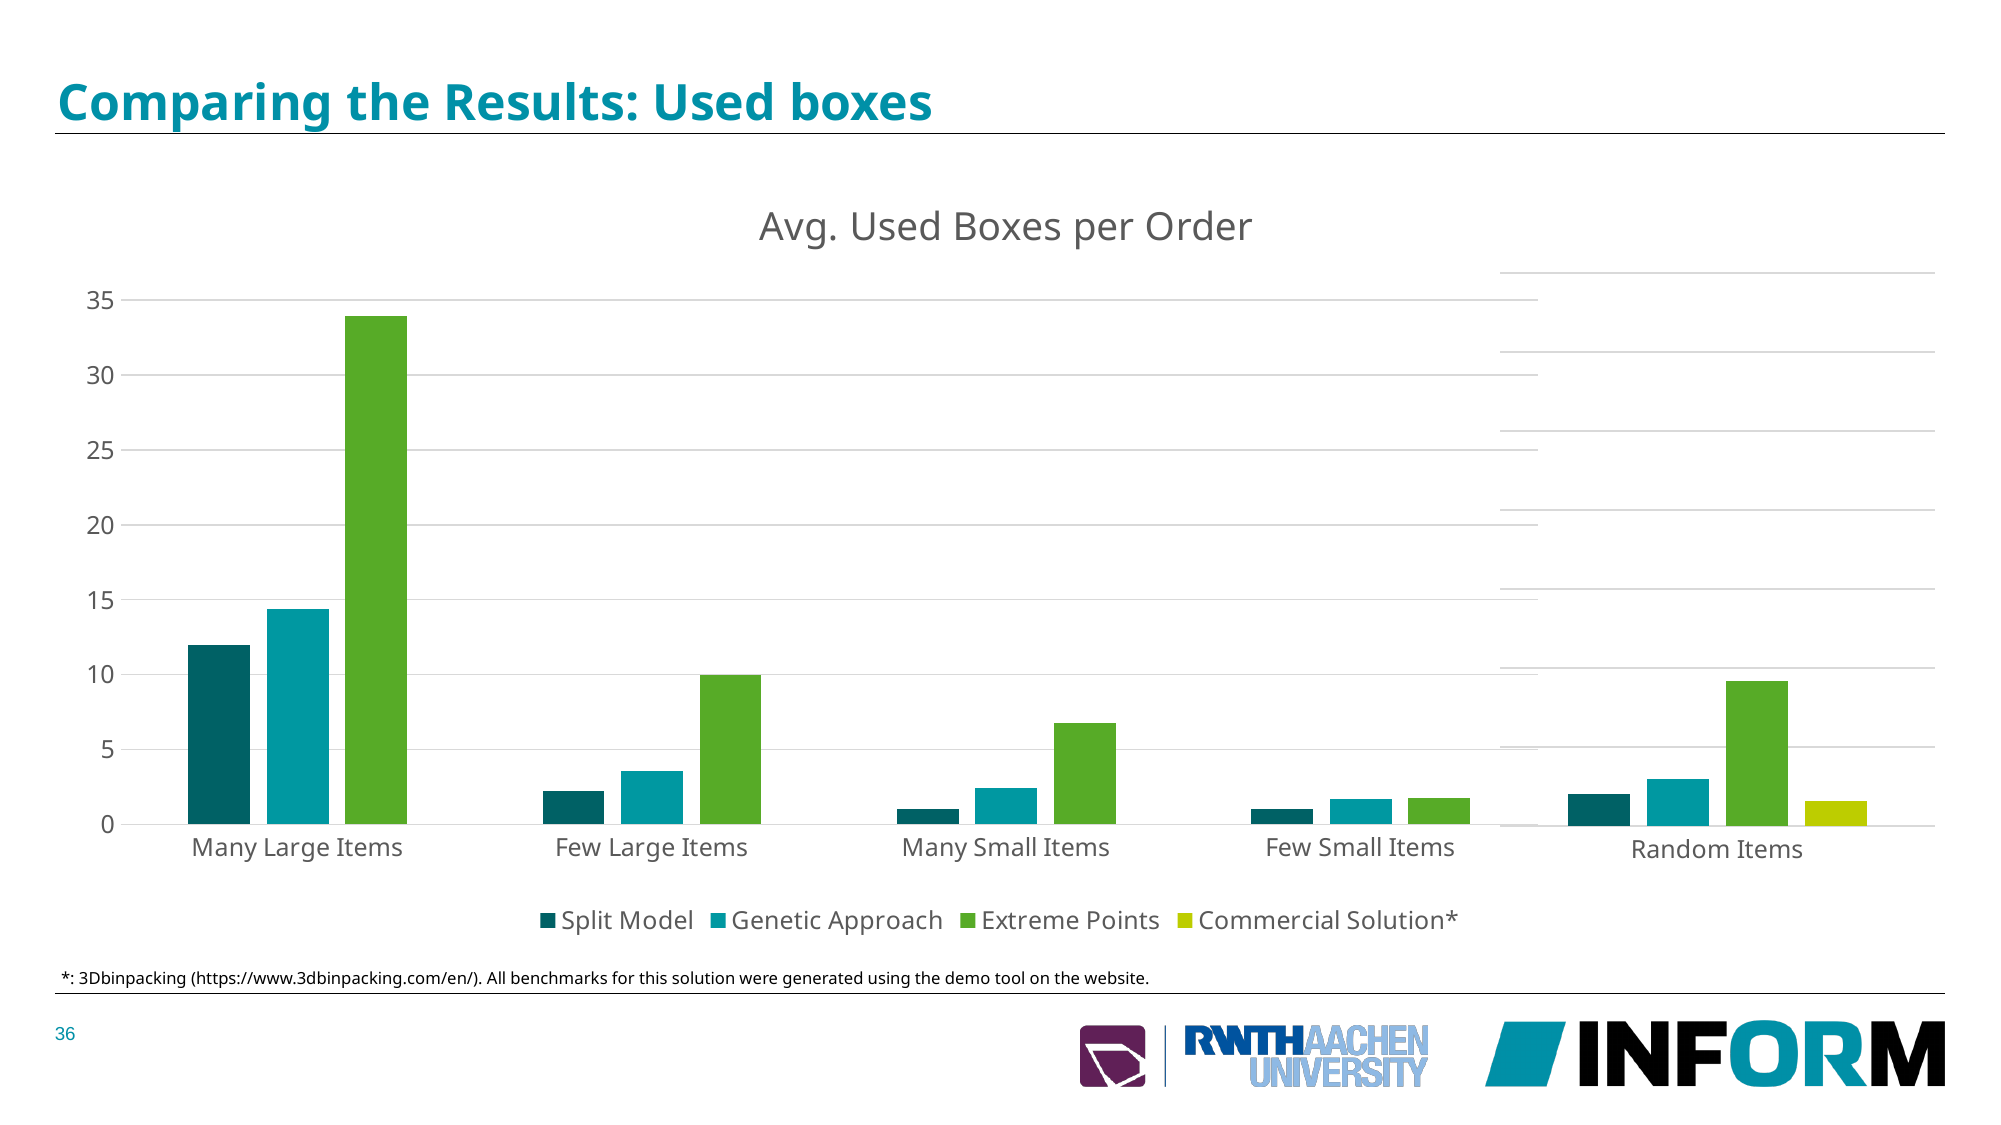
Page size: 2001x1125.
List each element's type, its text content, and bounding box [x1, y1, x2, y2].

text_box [56, 170, 1944, 879]
text_box *: 3Dbinpacking (https://www.3dbinpacking.com/en/). All benchmarks for this solution were generated using the demo tool on the website. [46, 960, 1167, 995]
chart [333, 895, 1667, 944]
picture [1485, 1020, 1945, 1087]
picture [1080, 1025, 1428, 1087]
title Comparing the Results: Used boxes [42, 70, 1948, 143]
